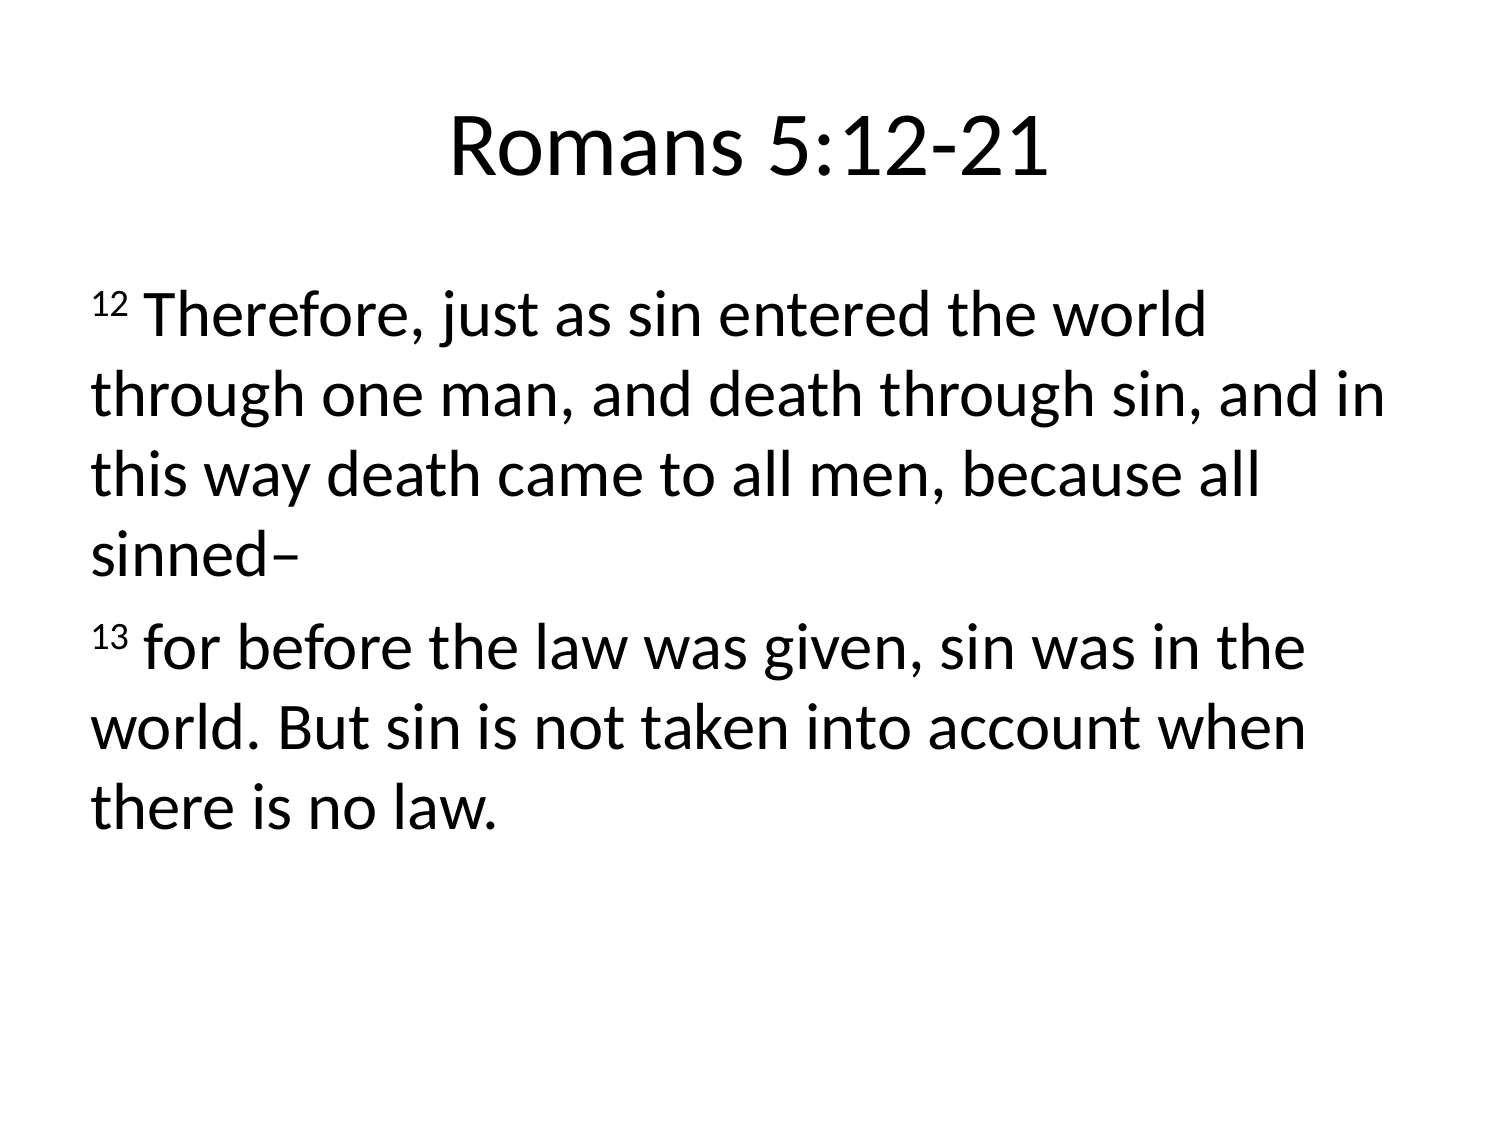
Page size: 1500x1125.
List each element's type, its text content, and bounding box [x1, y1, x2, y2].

list 12 Therefore, just as sin entered the world through one man, and death through sin, and in this way death came to all men, because all sinned– 13 for before the law was given, sin was in the world. But sin is not taken into account when there is no law. [75, 262, 1425, 1005]
title Romans 5:12-21 [75, 45, 1425, 233]
